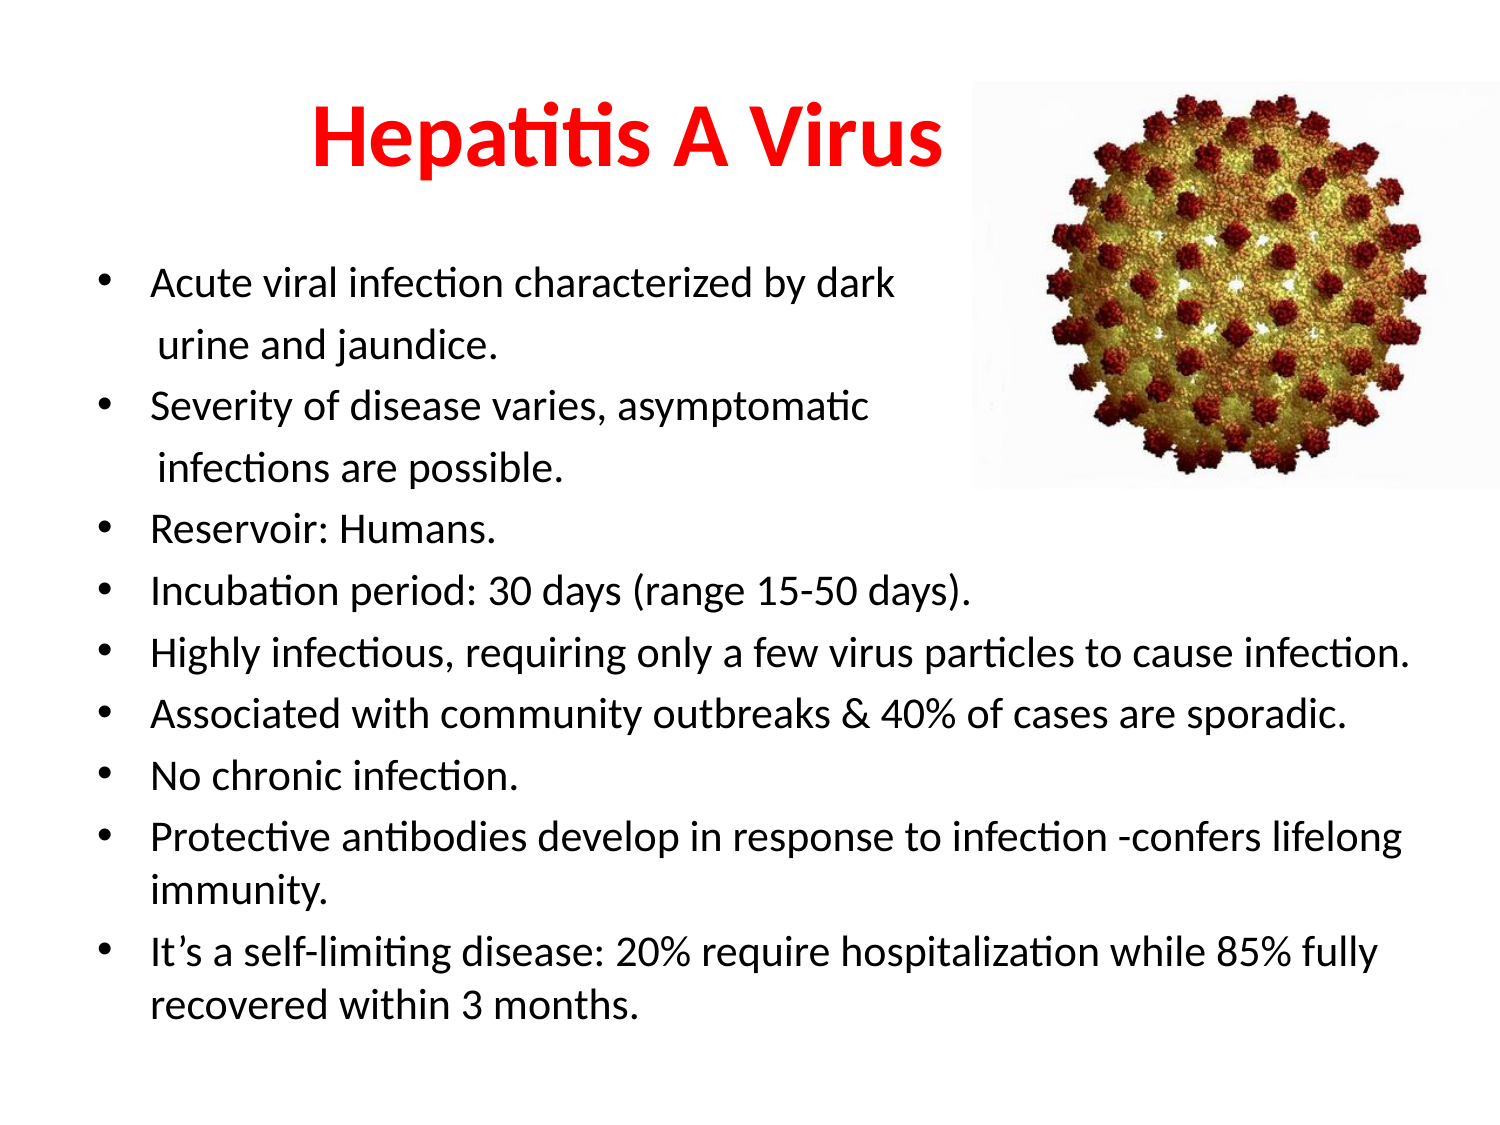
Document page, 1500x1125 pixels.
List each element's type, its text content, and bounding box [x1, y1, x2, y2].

picture [972, 81, 1500, 489]
list Acute viral infection characterized by dark urine and jaundice. Severity of disease varies, asymptomatic infections are possible. Reservoir: Humans. Incubation period: 30 days (range 15-50 days). Highly infectious, requiring only a few virus particles to cause infection. Associated with community outbreaks & 40% of cases are sporadic. No chronic infection. Protective antibodies develop in response to infection -confers lifelong immunity. It’s a self-limiting disease: 20% require hospitalization while 85% fully recovered within 3 months. [82, 246, 1432, 1090]
title Hepatitis A Virus [46, 46, 1210, 213]
